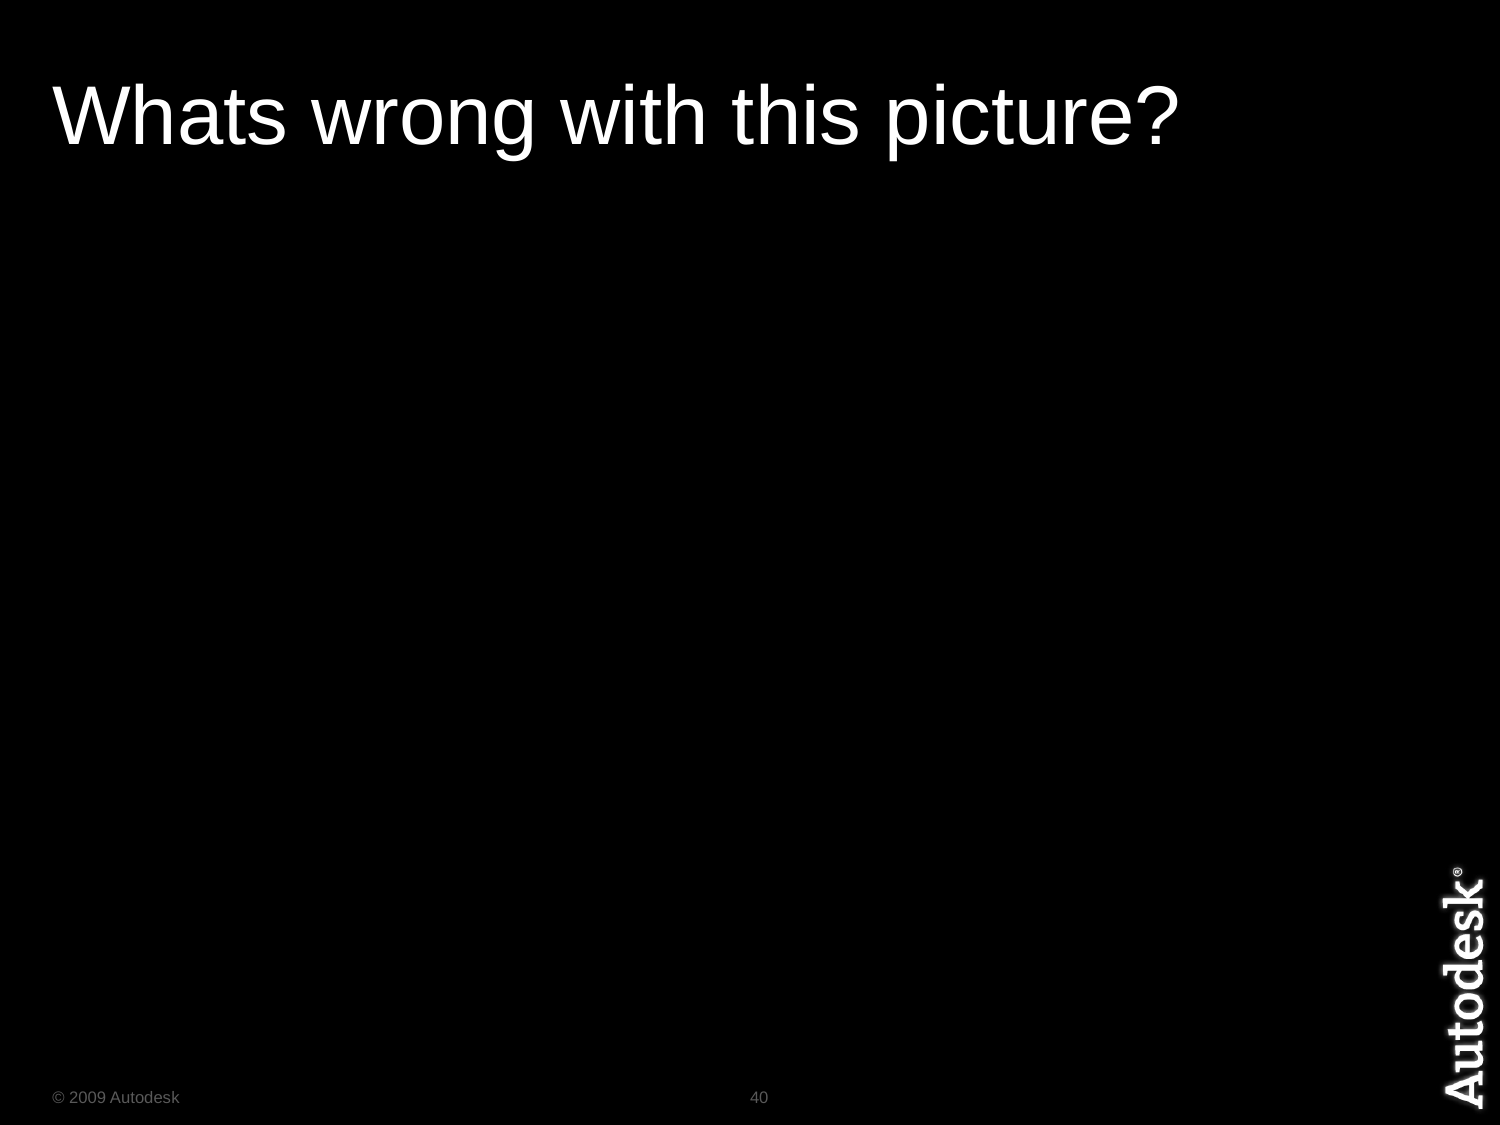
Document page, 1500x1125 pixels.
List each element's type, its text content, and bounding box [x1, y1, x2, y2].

picture [1402, 0, 1500, 1125]
title Whats wrong with this picture? [52, 22, 1401, 211]
